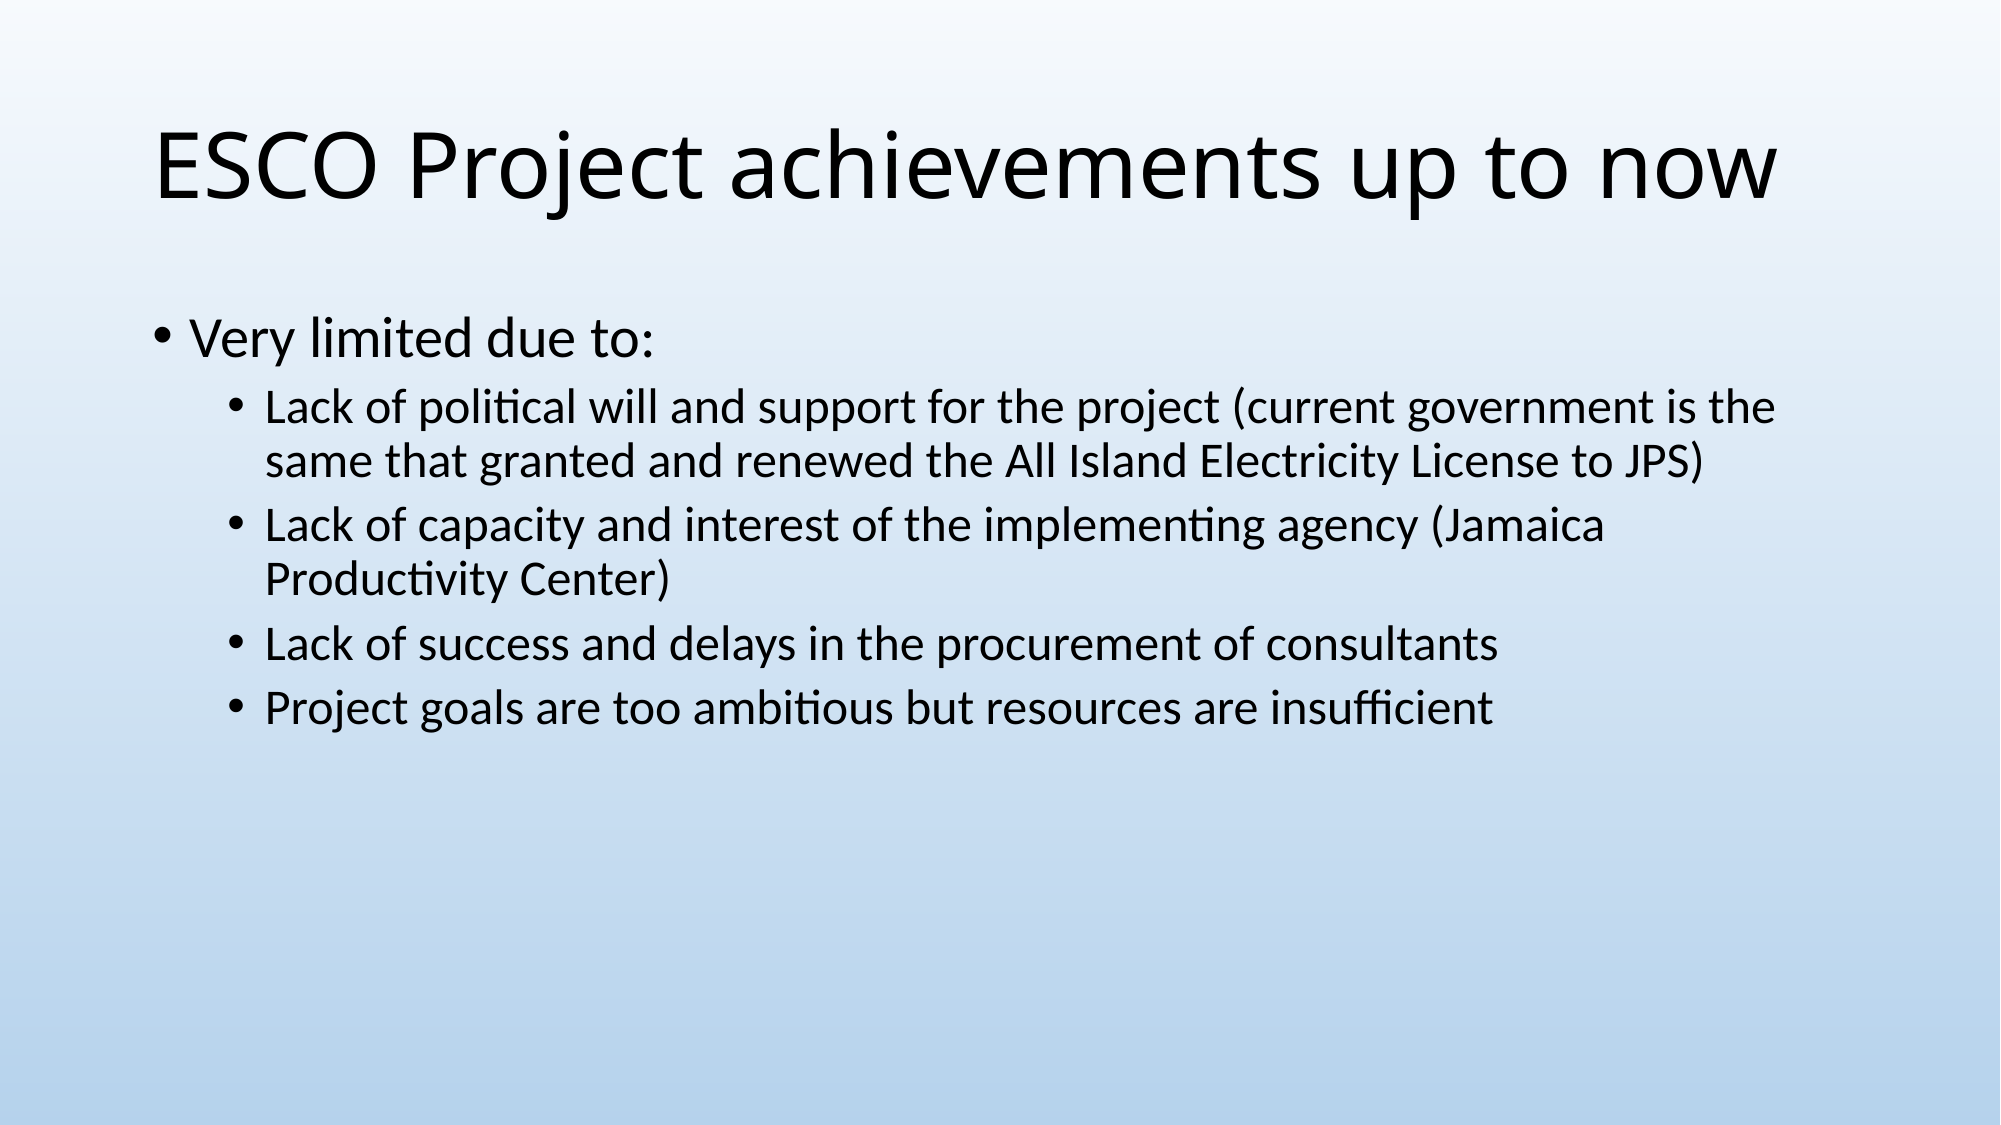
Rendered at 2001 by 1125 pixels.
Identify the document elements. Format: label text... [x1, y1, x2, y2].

list Very limited due to: Lack of political will and support for the project (current government is the same that granted and renewed the All Island Electricity License to JPS) Lack of capacity and interest of the implementing agency (Jamaica Productivity Center) Lack of success and delays in the procurement of consultants Project goals are too ambitious but resources are insufficient [137, 299, 1863, 1014]
title ESCO Project achievements up to now [137, 59, 1863, 278]
